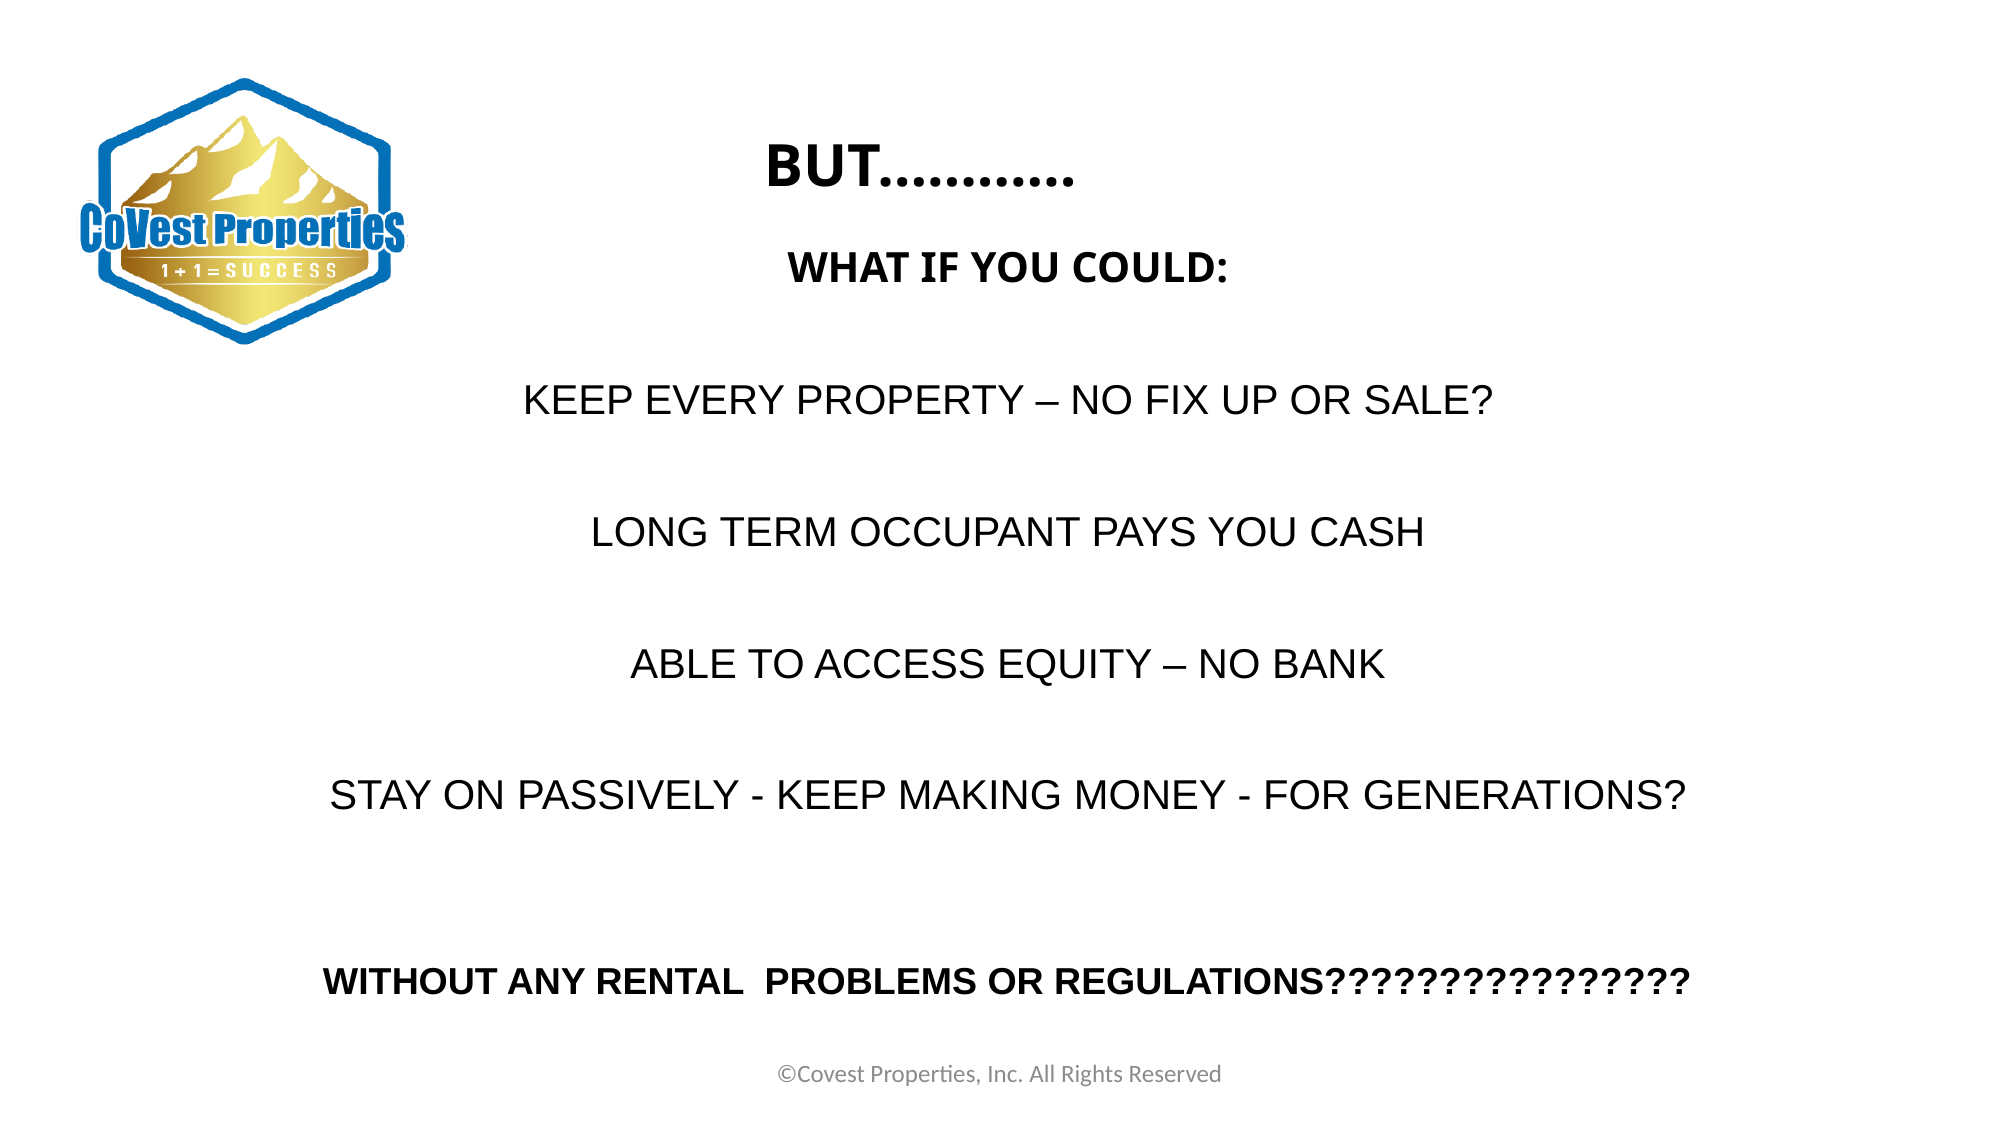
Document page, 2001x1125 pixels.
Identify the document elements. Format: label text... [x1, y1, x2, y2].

text_box BUT………… [453, 121, 1535, 206]
picture [31, 43, 453, 379]
list WHAT IF YOU COULD: KEEP EVERY PROPERTY – NO FIX UP OR SALE? LONG TERM OCCUPANT PAYS YOU CASH ABLE TO ACCESS EQUITY – NO BANK STAY ON PASSIVELY - KEEP MAKING MONEY - FOR GENERATIONS? WITHOUT ANY RENTAL PROBLEMS OR REGULATIONS???????????????? [143, 239, 1873, 1043]
footer ©Covest Properties, Inc. All Rights Reserved [662, 1042, 1338, 1103]
